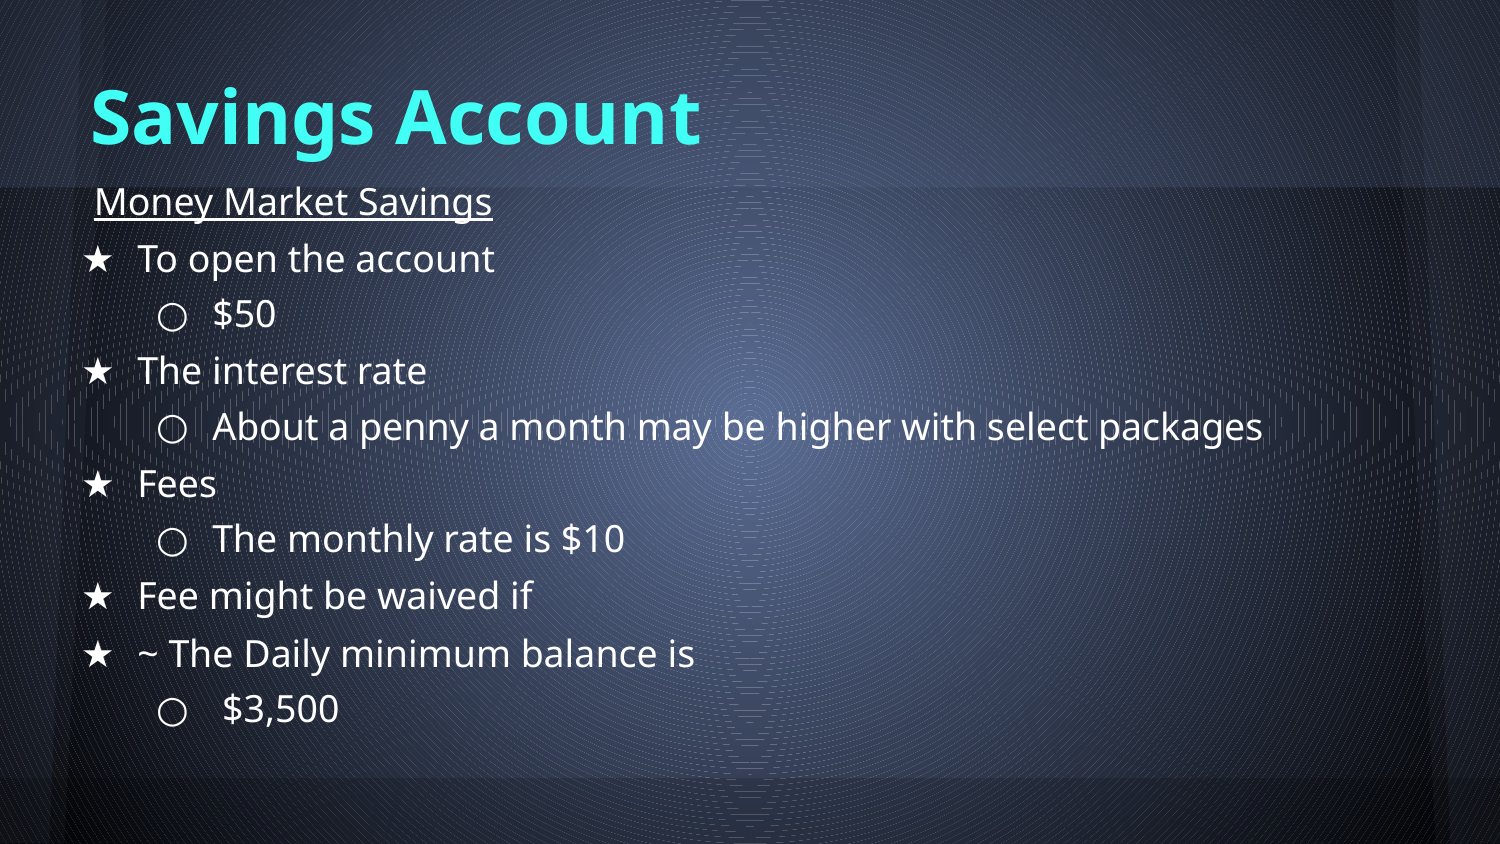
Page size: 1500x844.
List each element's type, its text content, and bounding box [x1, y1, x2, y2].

title Savings Account [75, 33, 1425, 162]
list Money Market Savings To open the account $50 The interest rate About a penny a month may be higher with select packages Fees The monthly rate is $10 Fee might be waived if ~ The Daily minimum balance is $3,500 [47, 162, 1425, 808]
